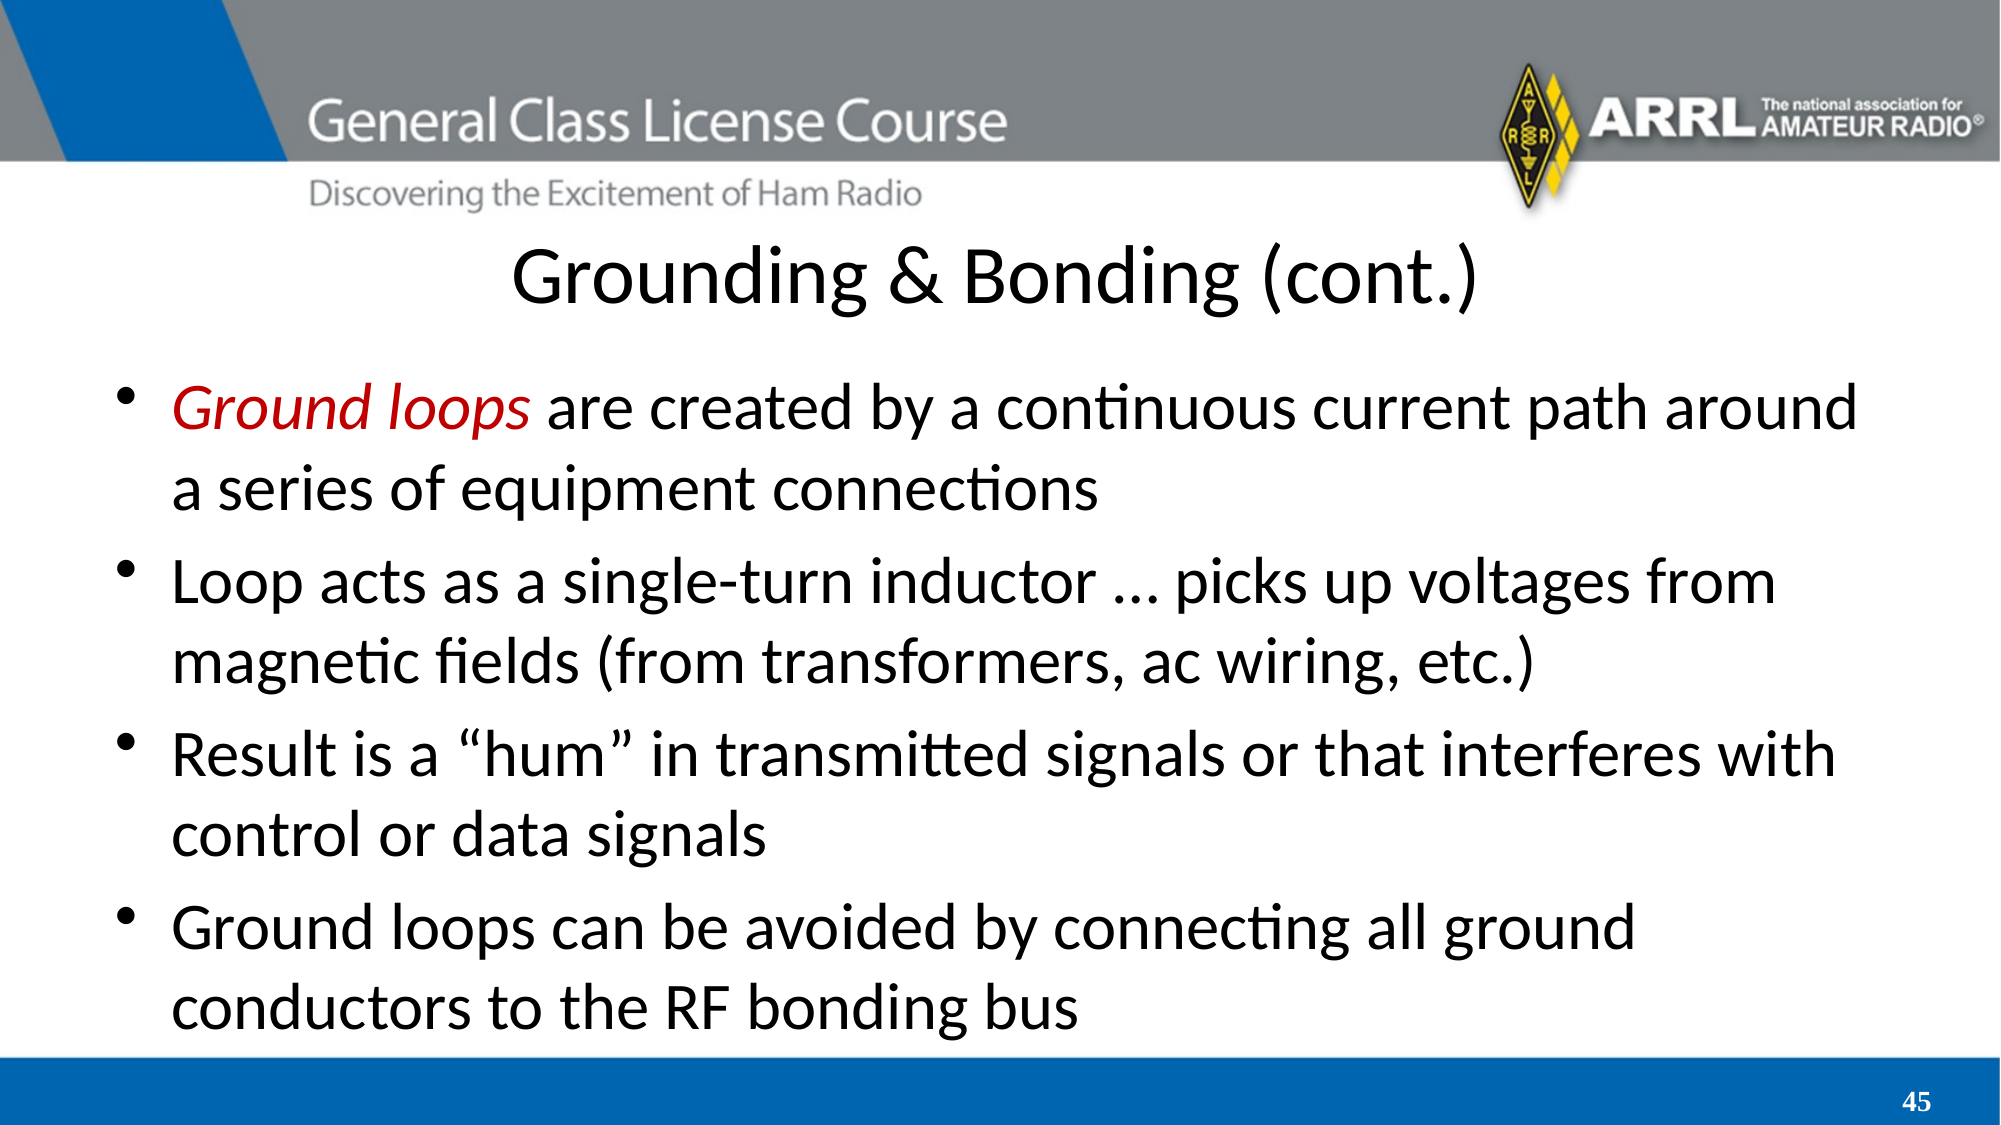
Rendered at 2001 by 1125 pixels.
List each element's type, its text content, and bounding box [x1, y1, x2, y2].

picture [0, 0, 2001, 1125]
list Ground loops are created by a continuous current path around a series of equipment connections Loop acts as a single-turn inductor … picks up voltages from magnetic fields (from transformers, ac wiring, etc.) Result is a “hum” in transmitted signals or that interferes with control or data signals Ground loops can be avoided by connecting all ground conductors to the RF bonding bus [99, 355, 1900, 1075]
title Grounding & Bonding (cont.) [96, 212, 1897, 356]
